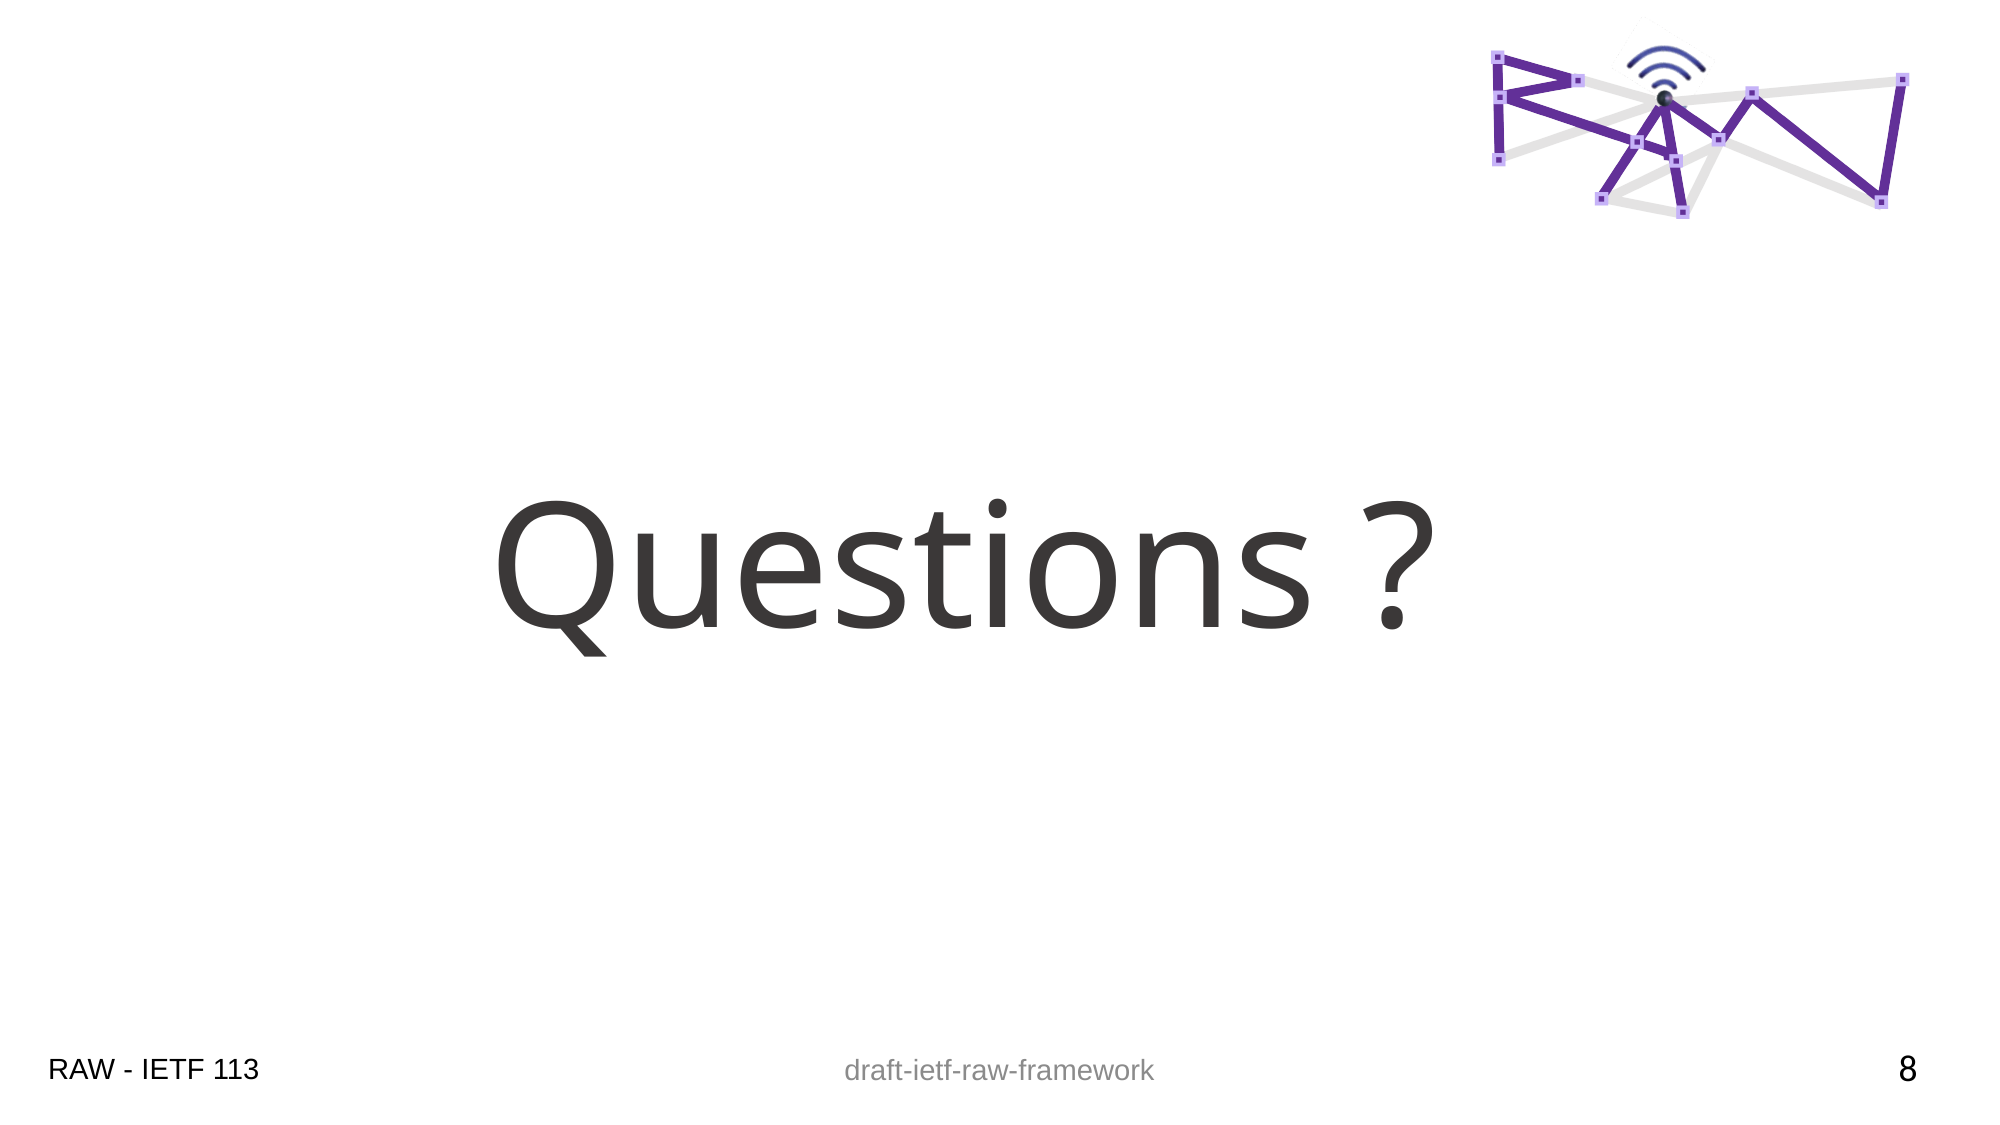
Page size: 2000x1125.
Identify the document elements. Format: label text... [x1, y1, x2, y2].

picture [1464, 0, 1956, 239]
title Questions ? [473, 410, 1466, 746]
slide_number 8 [1482, 1036, 1933, 1097]
